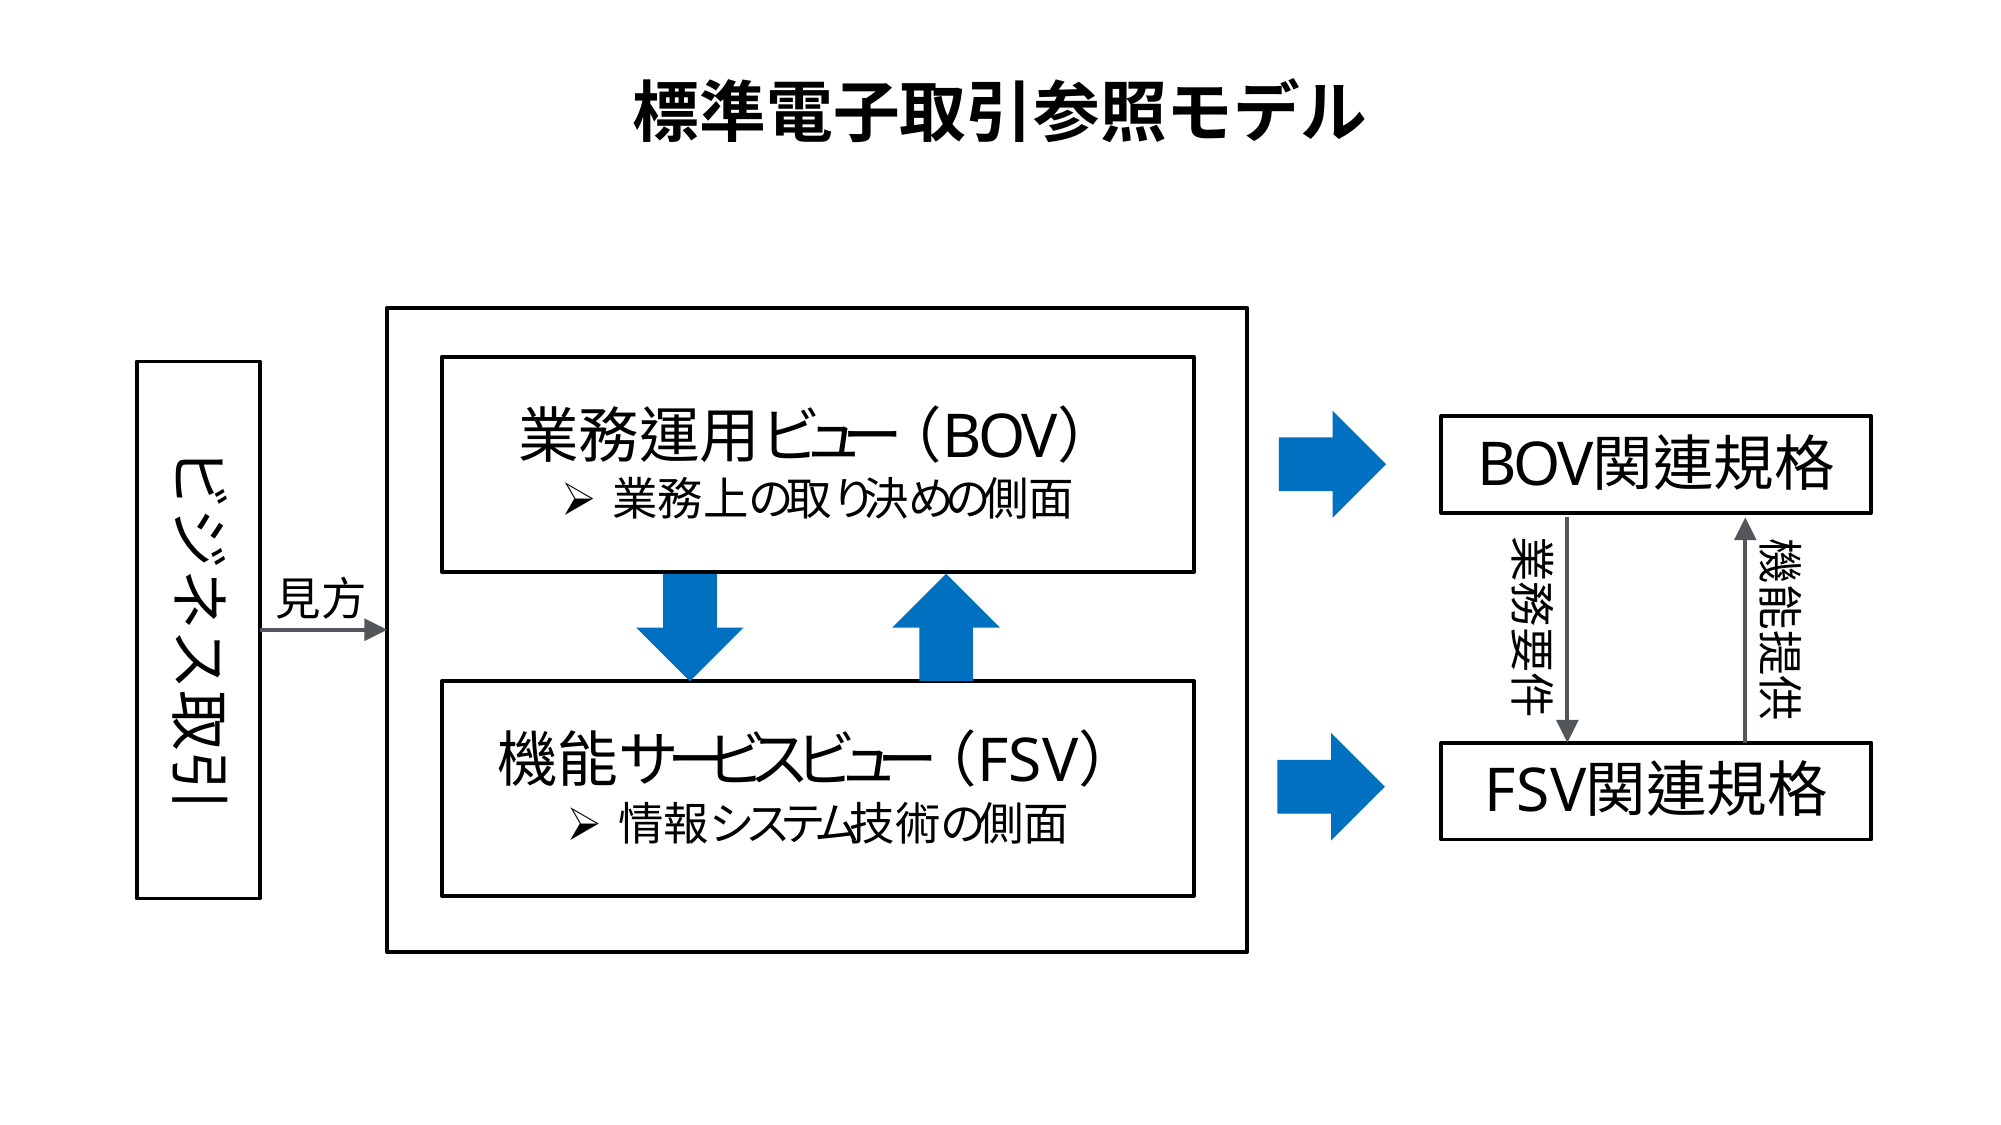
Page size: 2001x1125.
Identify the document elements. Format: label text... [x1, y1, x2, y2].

text_box 標準電子取引参照モデル [537, 62, 1463, 158]
picture [126, 305, 1873, 954]
